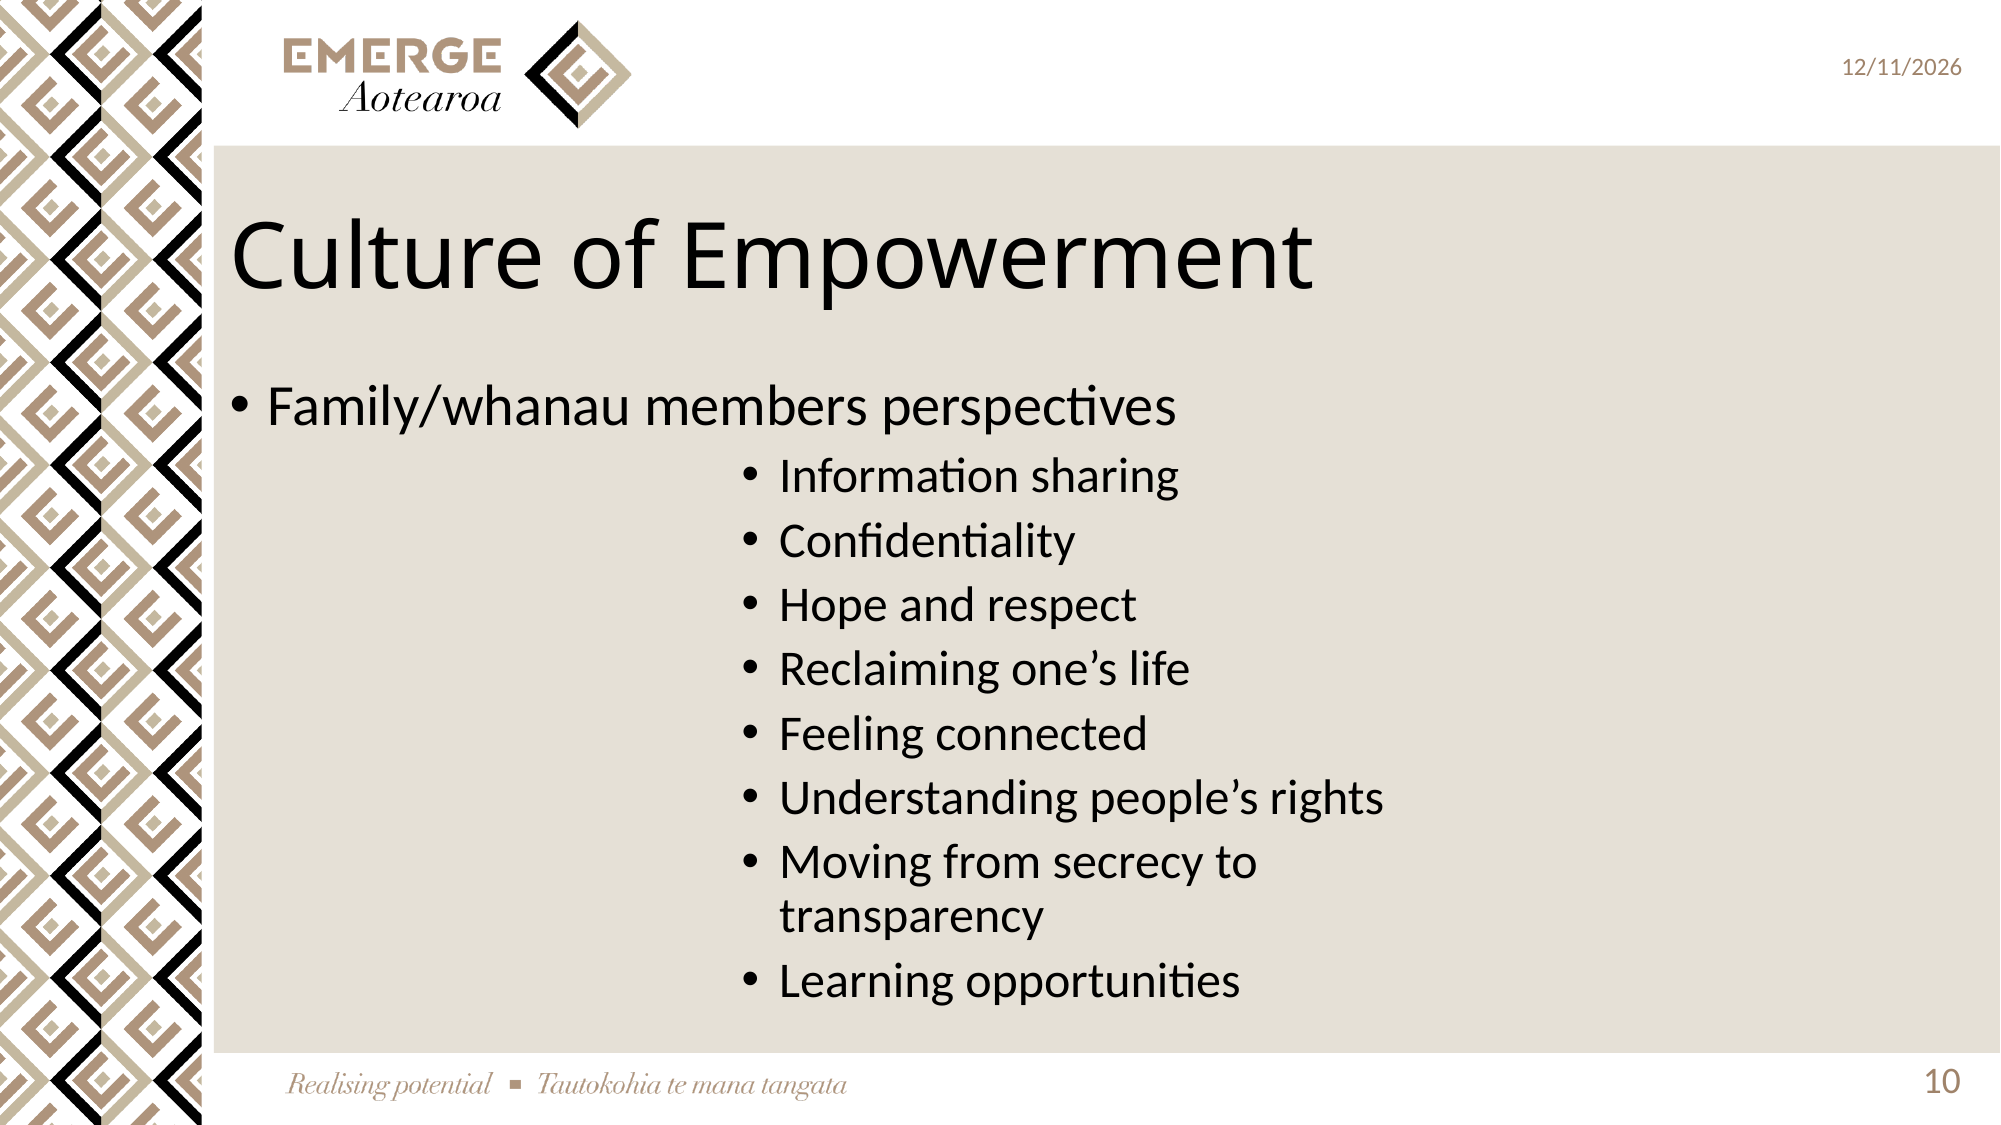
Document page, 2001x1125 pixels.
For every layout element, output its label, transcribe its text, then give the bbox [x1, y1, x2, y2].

text_box Information sharing Confidentiality Hope and respect Reclaiming one’s life Feeling connected Understanding people’s rights Moving from secrecy to transparency Learning opportunities [651, 442, 1503, 1047]
title Culture of Empowerment [214, 150, 1940, 367]
picture [281, 20, 632, 131]
picture [285, 1082, 864, 1101]
picture [0, 0, 202, 1125]
list Family/whanau members perspectives [214, 367, 1940, 1082]
